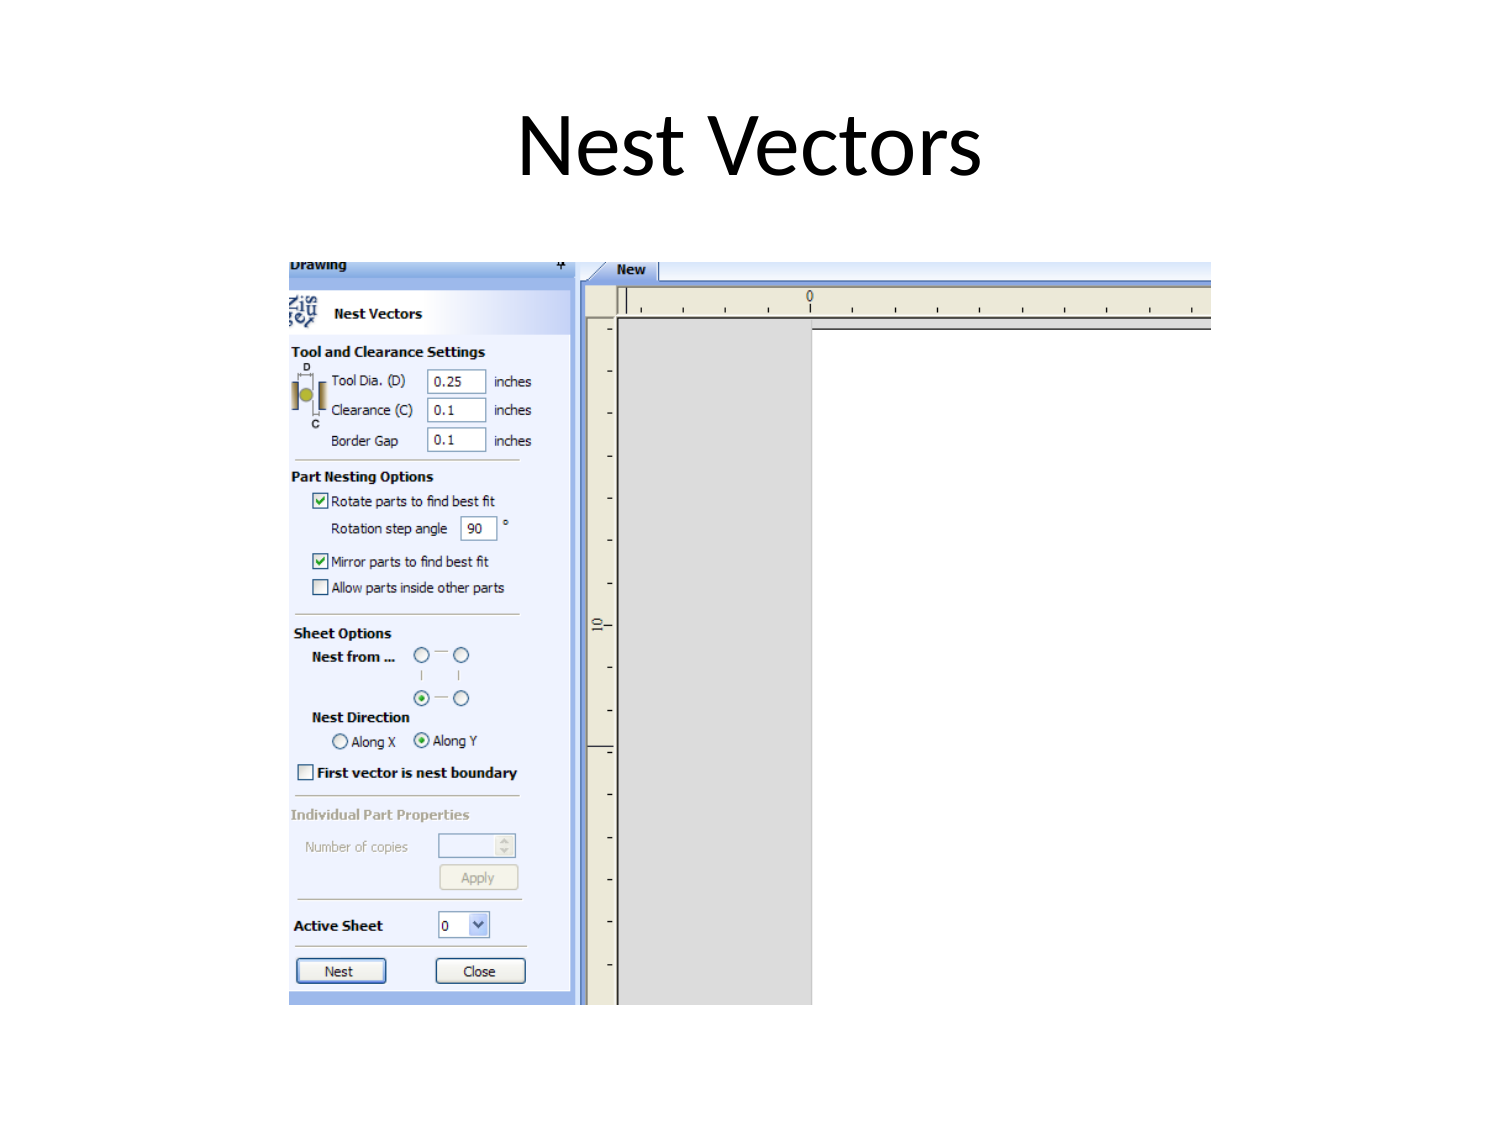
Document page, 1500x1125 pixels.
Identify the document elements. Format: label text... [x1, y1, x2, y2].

title Nest Vectors [75, 45, 1425, 233]
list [289, 262, 1211, 1006]
